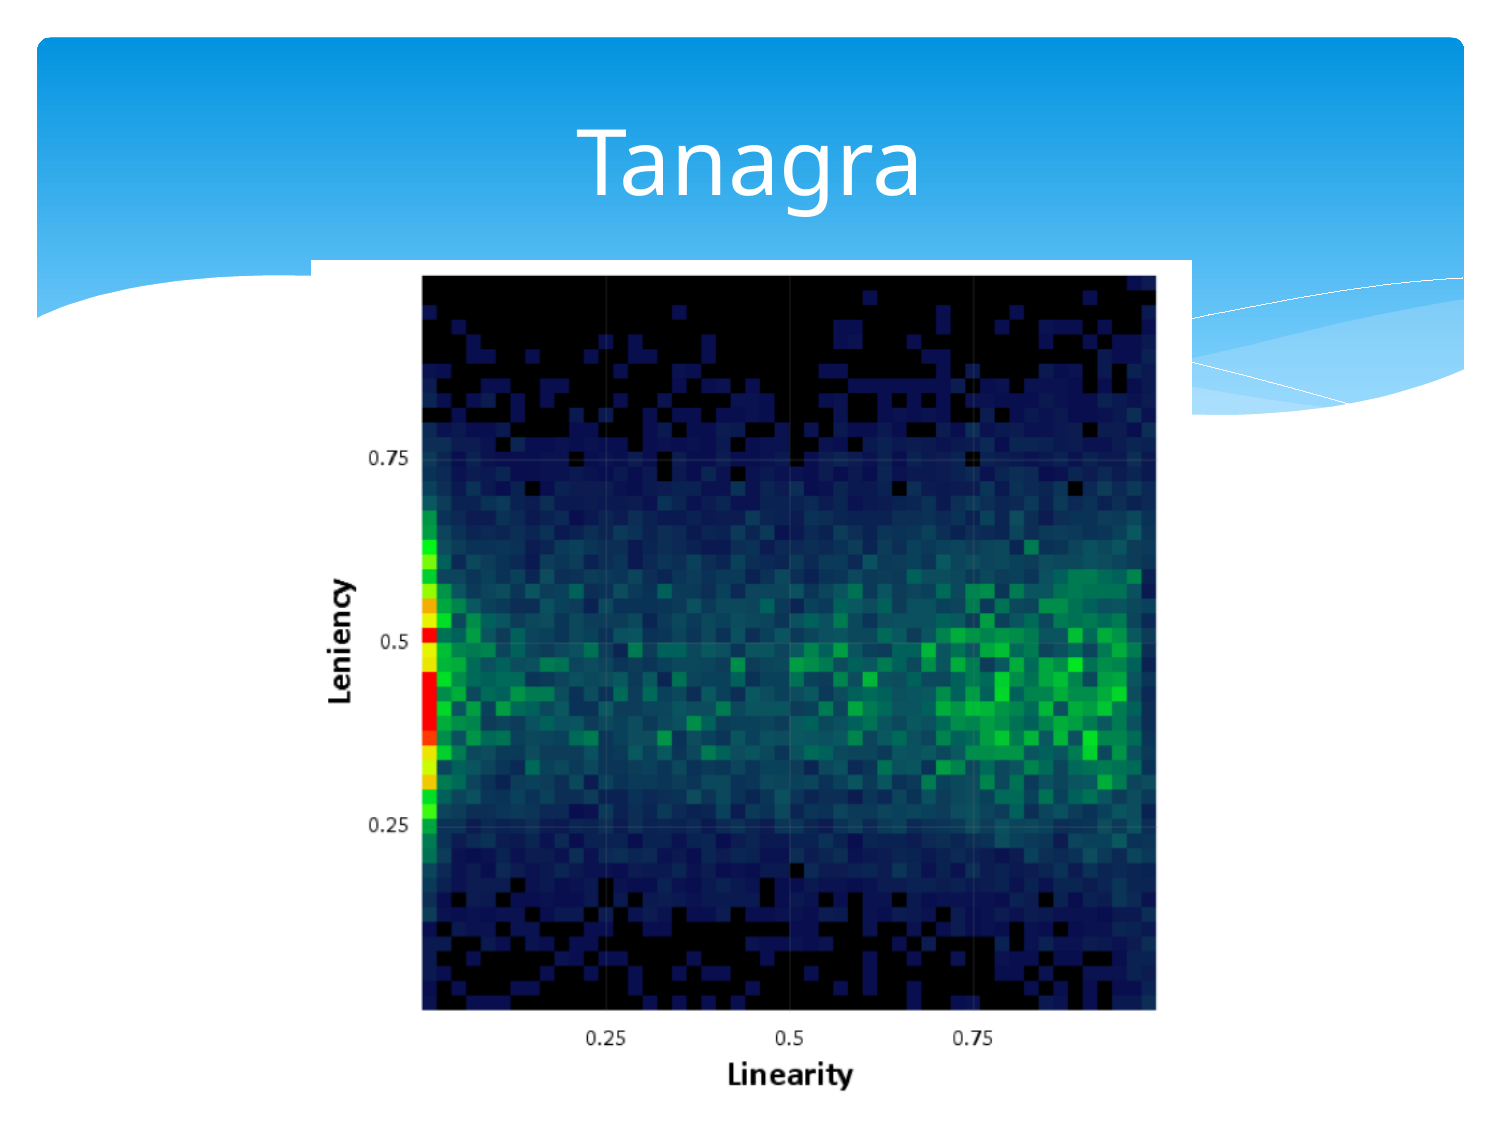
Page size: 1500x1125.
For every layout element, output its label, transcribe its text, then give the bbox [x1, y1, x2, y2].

title Tanagra [75, 55, 1425, 261]
picture [311, 260, 1192, 1108]
